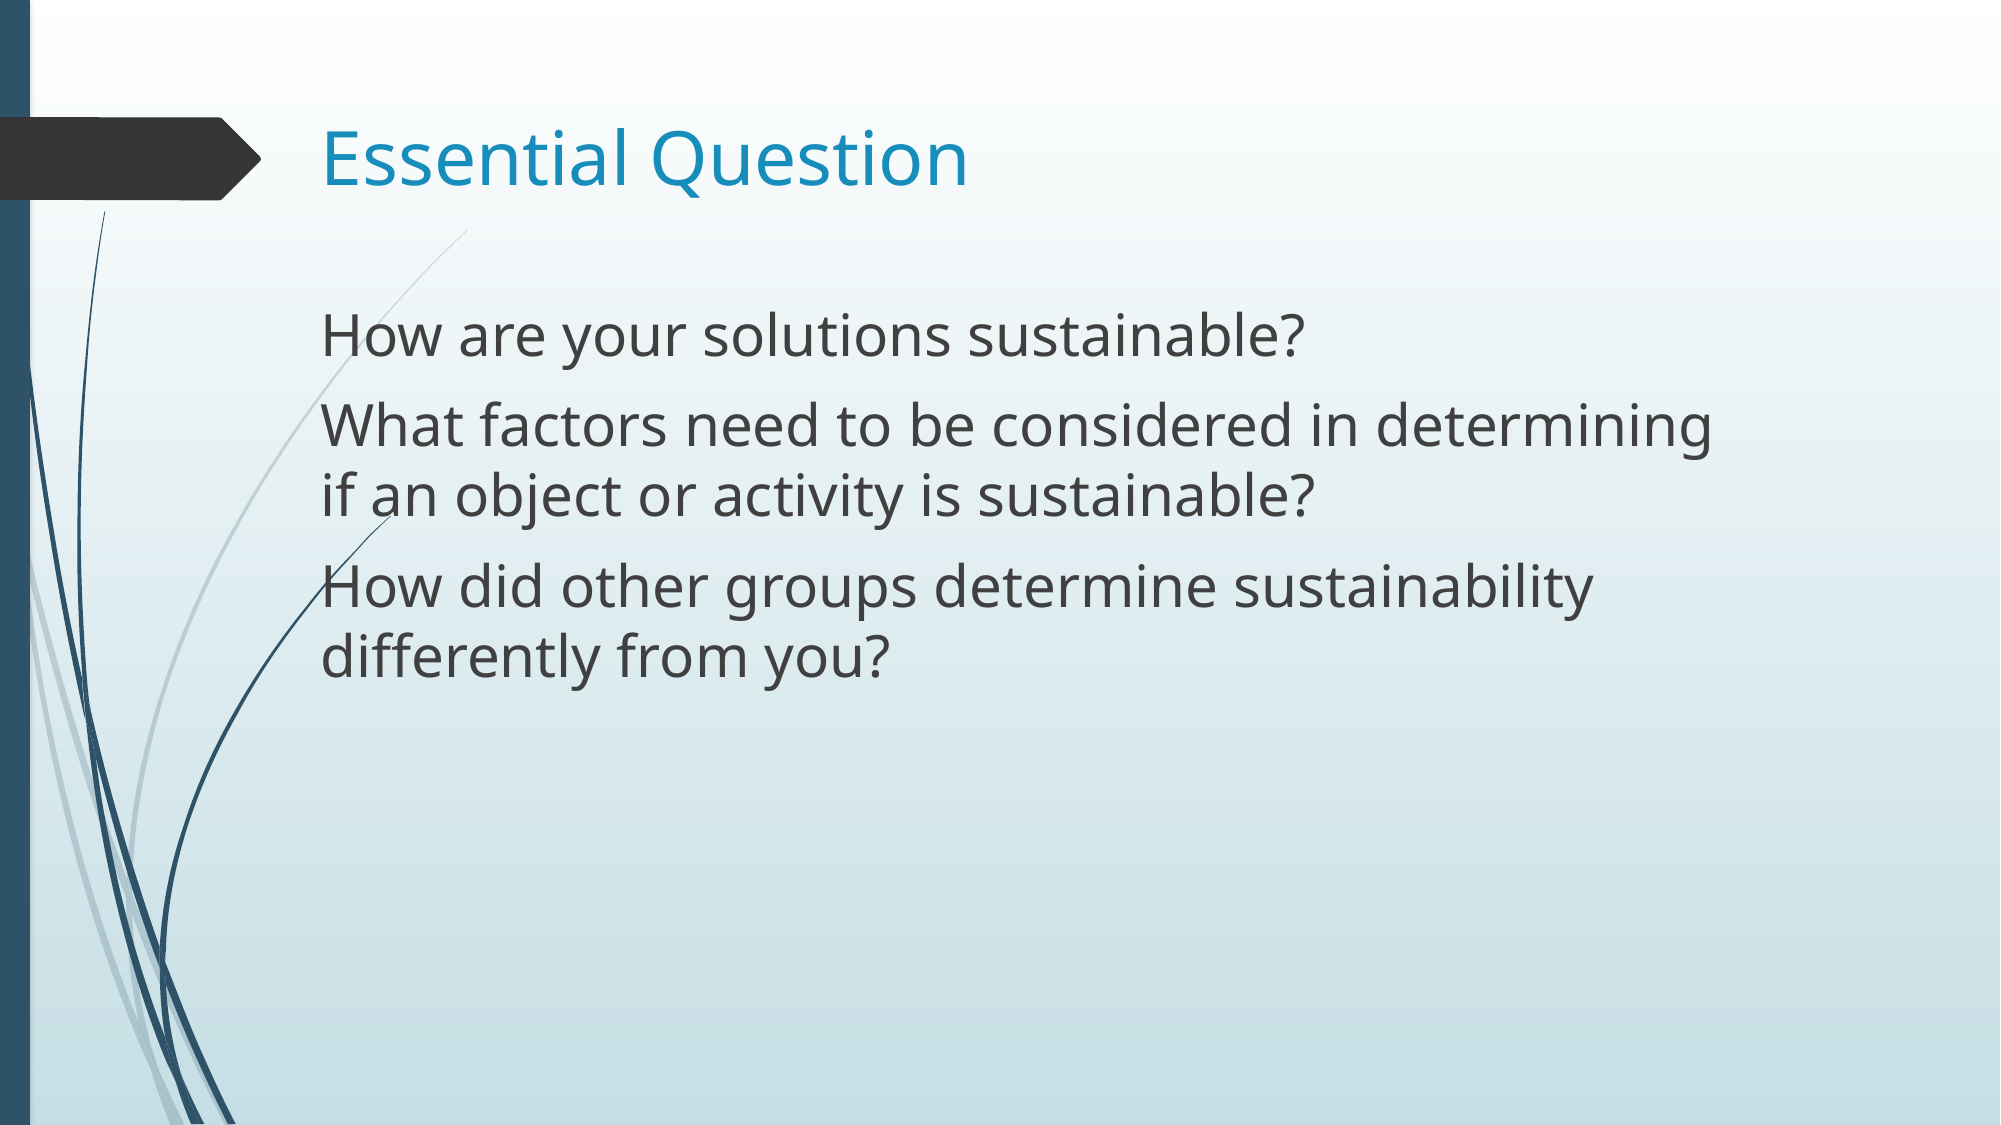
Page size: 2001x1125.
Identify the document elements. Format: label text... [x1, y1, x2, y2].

title Essential Question [305, 102, 1888, 313]
list How are your solutions sustainable? What factors need to be considered in determining if an object or activity is sustainable? How did other groups determine sustainability differently from you? [305, 290, 1769, 911]
